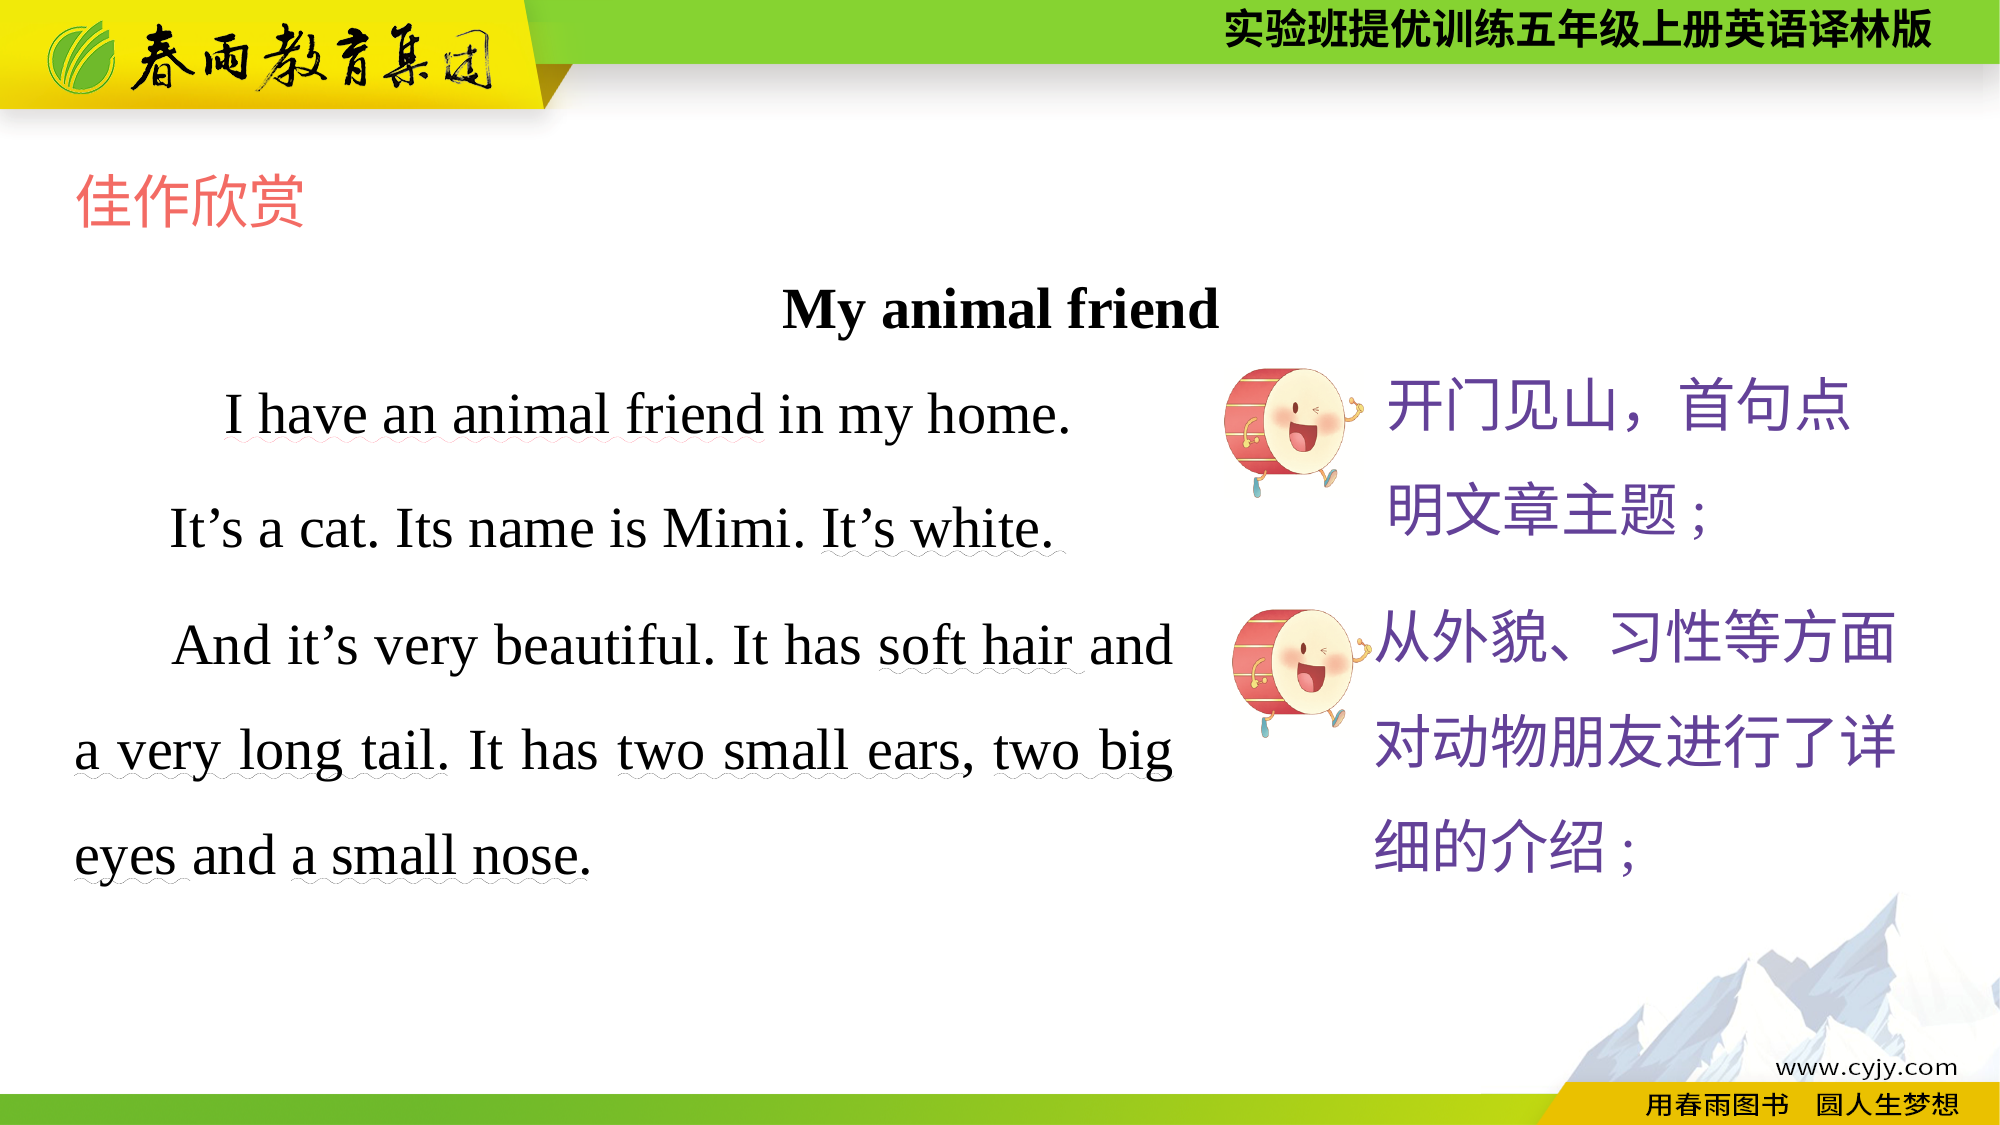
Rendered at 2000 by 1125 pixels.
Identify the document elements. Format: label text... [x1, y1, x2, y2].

text_box 从外貌、习性等方面对动物朋友进行了详细的介绍; [1359, 558, 1951, 888]
text_box It’s a cat. Its name is Mimi. It’s white. [154, 446, 1070, 563]
text_box 开门见山，首句点明文章主题; [1371, 326, 1869, 551]
picture [0, 0, 2000, 1125]
text_box And it’s very beautiful. It has soft hair and a very long tail. It has two small ears, two big eyes and a small nose. [59, 563, 1189, 894]
list 佳作欣赏 My animal friend I have an animal friend in my home. [59, 122, 1944, 456]
